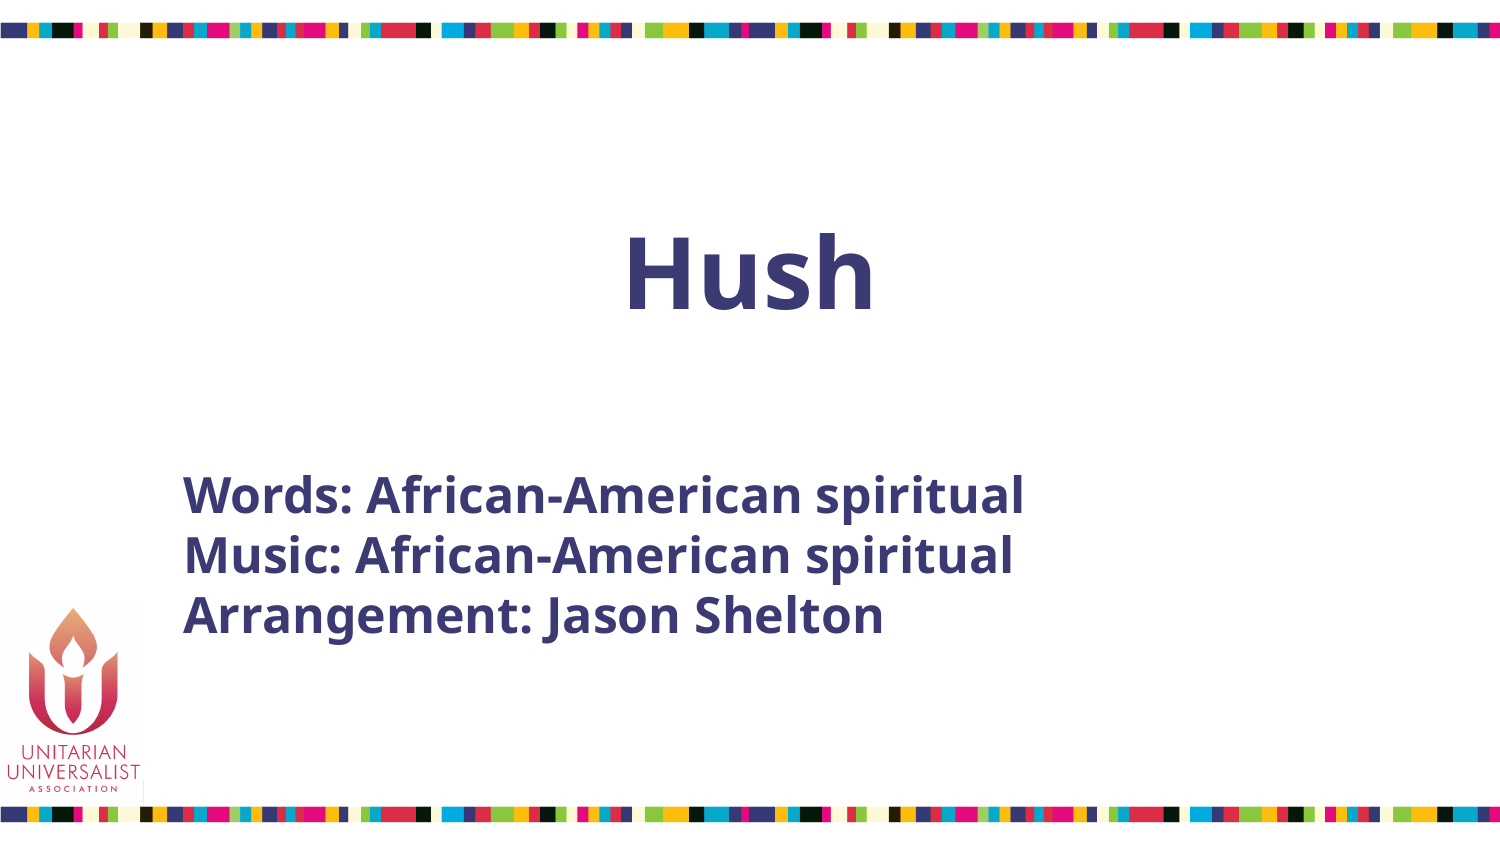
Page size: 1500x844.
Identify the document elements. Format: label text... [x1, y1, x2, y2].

picture [0, 22, 1500, 40]
picture [0, 600, 1500, 824]
text_box Words: African-American spiritual Music: African-American spiritual Arrangement: Jason Shelton [168, 448, 1495, 659]
text_box Hush [74, 75, 1425, 345]
